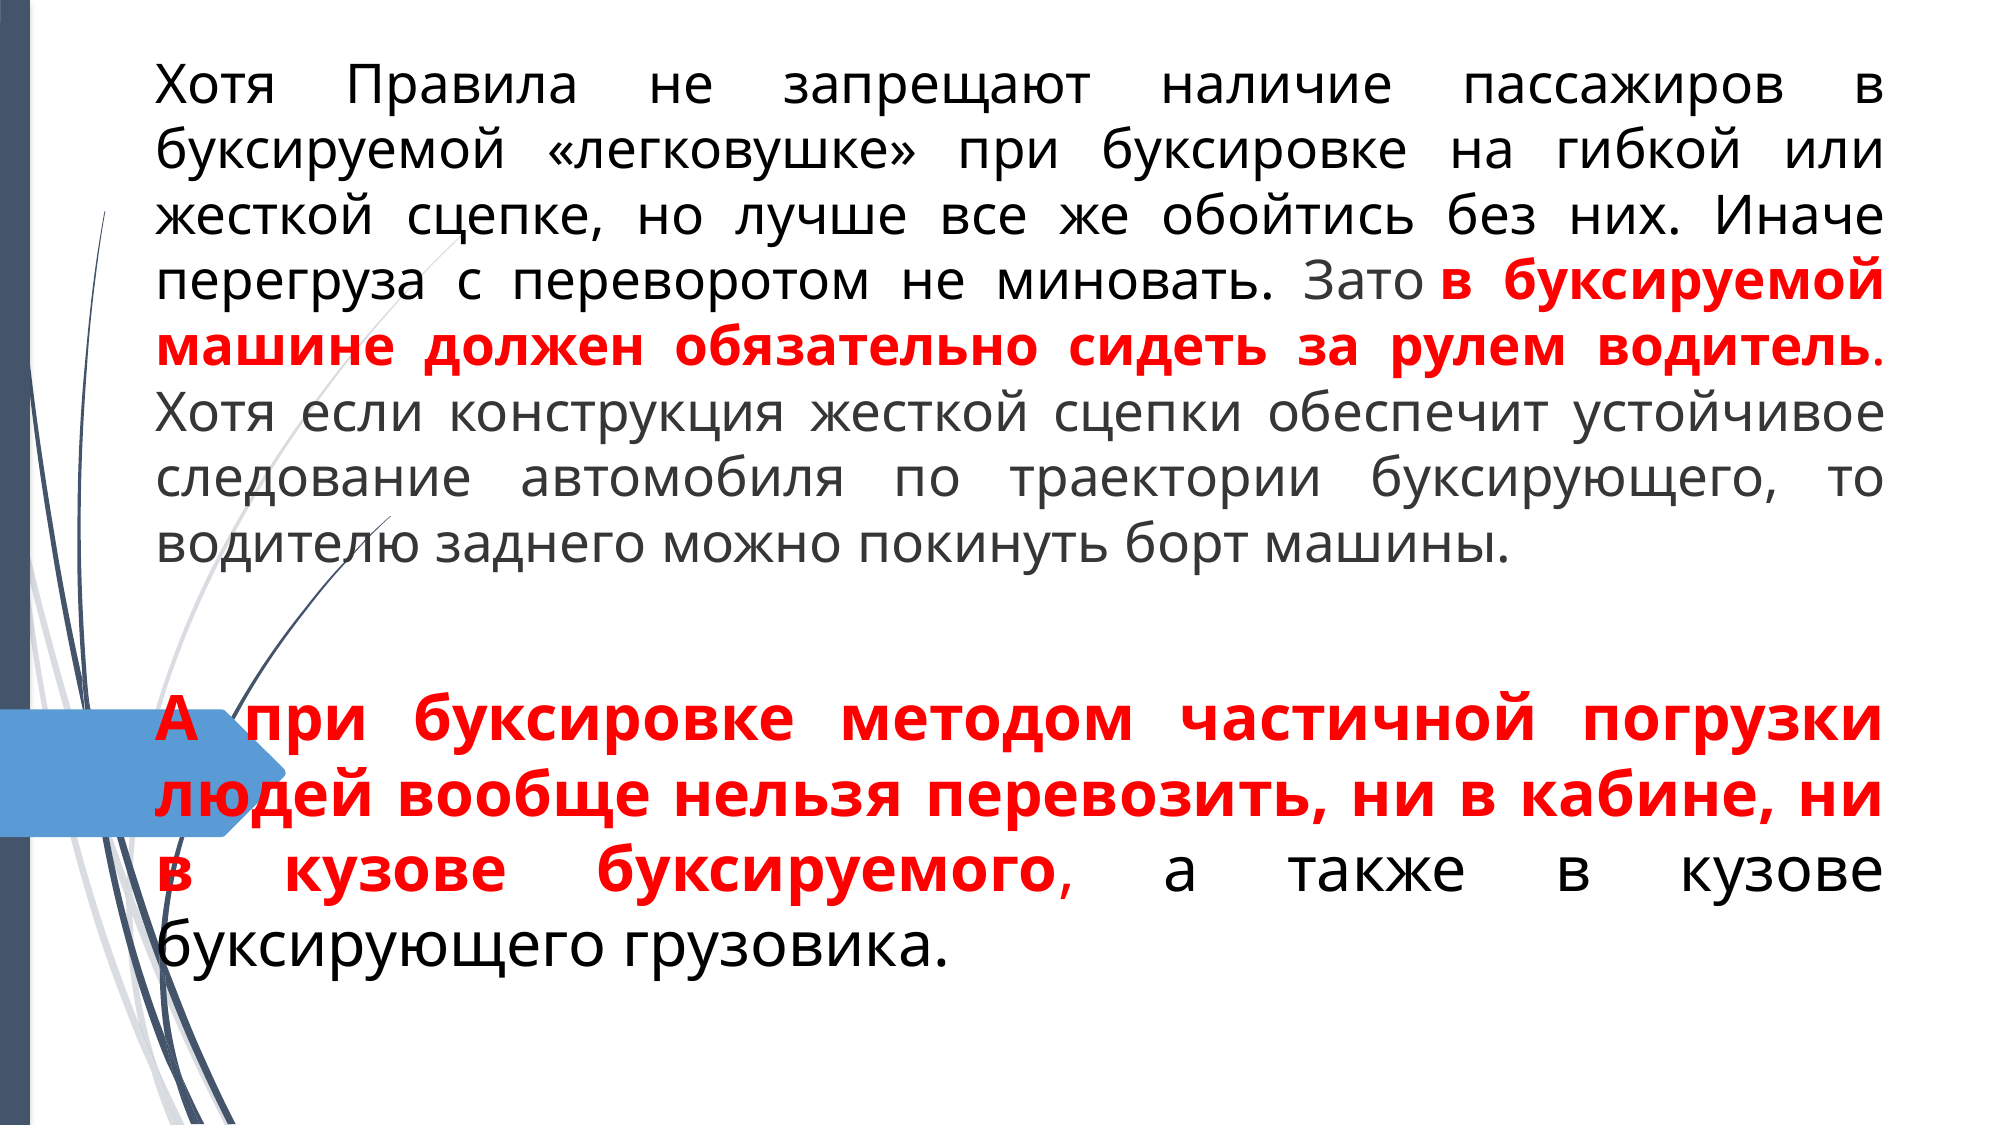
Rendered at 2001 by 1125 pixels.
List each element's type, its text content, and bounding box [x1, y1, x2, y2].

subtitle Хотя Правила не запрещают наличие пассажиров в буксируемой «легковушке» при буксировке на гибкой или жесткой сцепке, но лучше все же обойтись без них. Иначе перегруза с переворотом не миновать. Зато в буксируемой машине должен обязательно сидеть за рулем водитель. Хотя если конструкция жесткой сцепки обеспечит устойчивое следование автомобиля по траектории буксирующего, то водителю заднего можно покинуть борт машины. А при буксировке методом частичной погрузки людей вообще нельзя перевозить, ни в кабине, ни в кузове буксируемого, а также в кузове буксирующего грузовика. [140, 41, 1902, 995]
